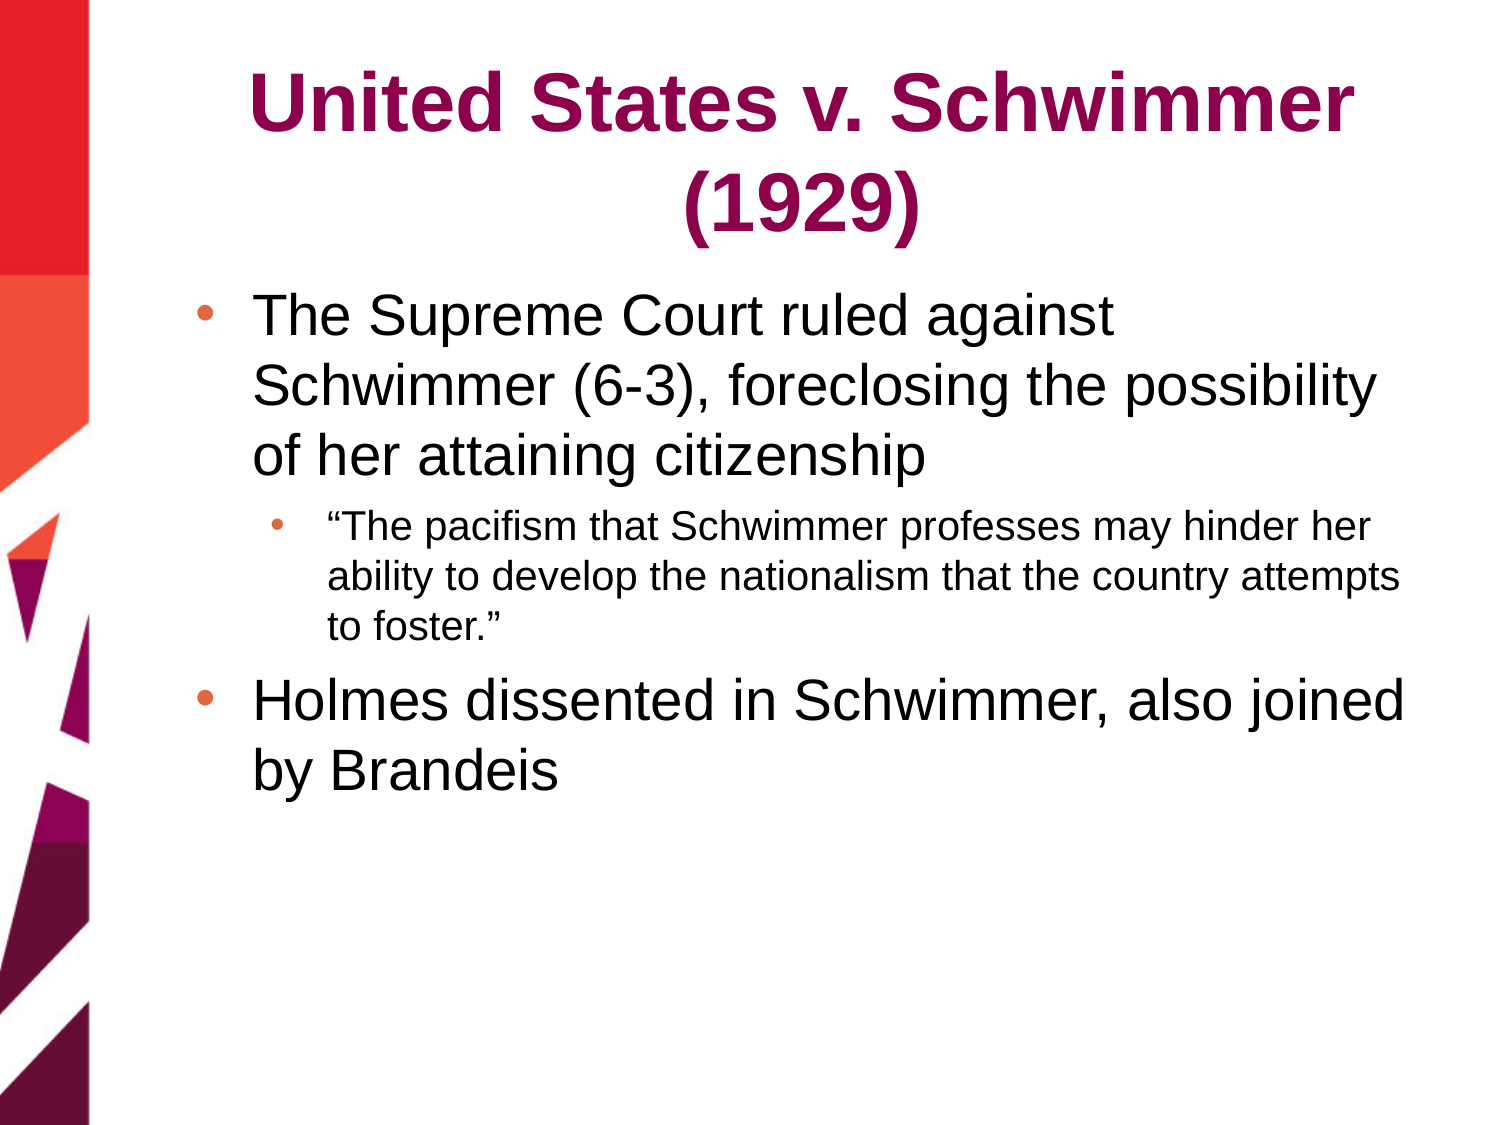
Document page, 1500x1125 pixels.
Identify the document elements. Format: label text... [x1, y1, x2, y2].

list The Supreme Court ruled against Schwimmer (6-3), foreclosing the possibility of her attaining citizenship “The pacifism that Schwimmer professes may hinder her ability to develop the nationalism that the country attempts to foster.” Holmes dissented in Schwimmer, also joined by Brandeis [180, 262, 1425, 1005]
title United States v. Schwimmer (1929) [180, 54, 1425, 242]
picture [0, 0, 91, 1125]
